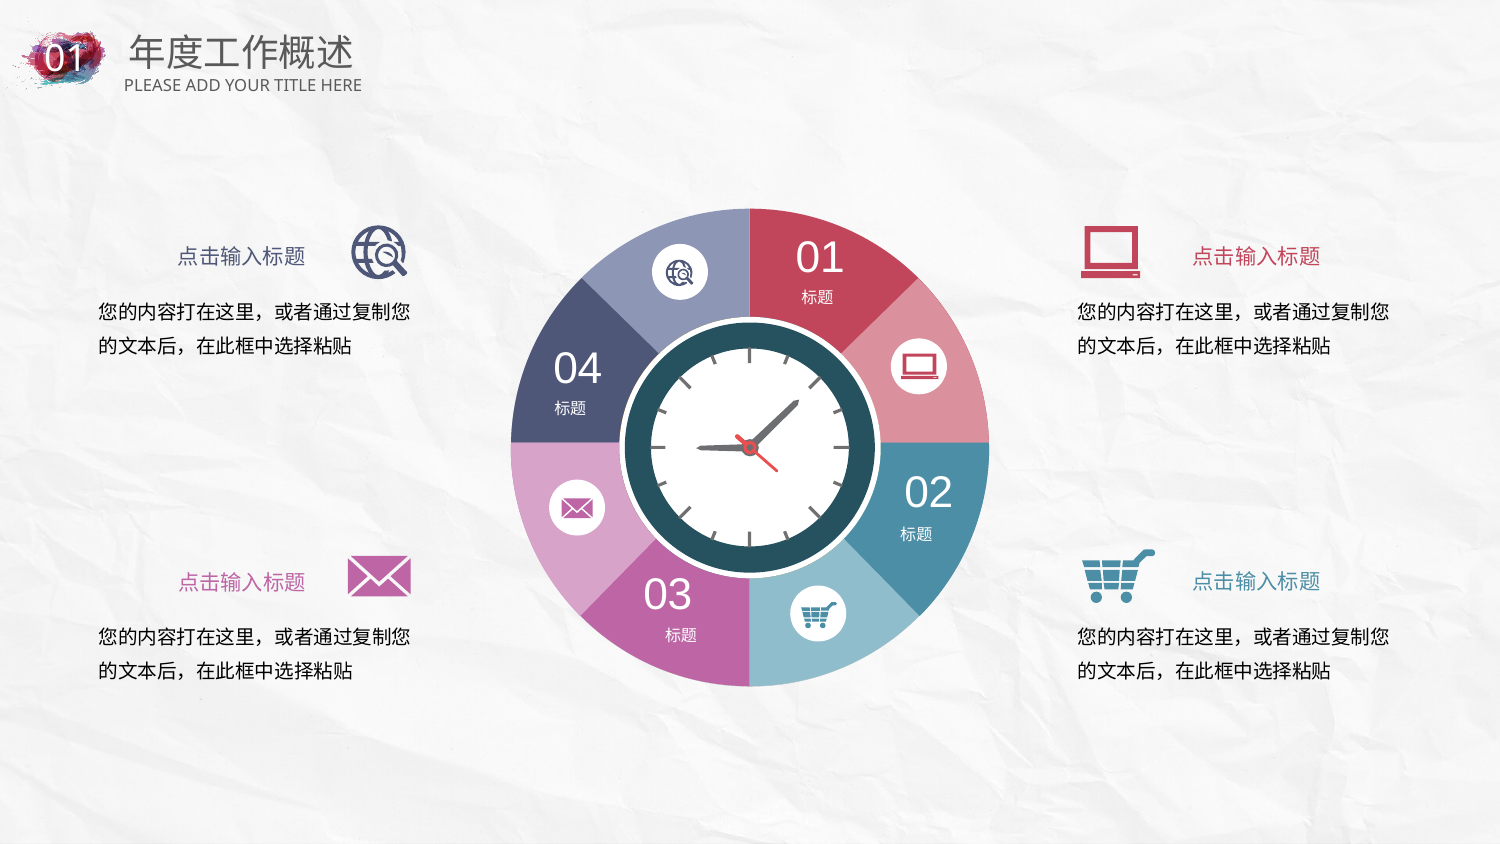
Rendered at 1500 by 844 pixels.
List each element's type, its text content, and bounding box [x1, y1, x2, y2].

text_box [619, 316, 881, 579]
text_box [82, 225, 419, 360]
text_box PLEASE ADD YOUR TITLE HERE [123, 67, 383, 102]
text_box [510, 208, 990, 687]
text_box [82, 555, 419, 685]
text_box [1077, 225, 1417, 360]
picture [0, 13, 110, 100]
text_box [1077, 549, 1417, 685]
text_box 年度工作概述 [128, 20, 479, 83]
